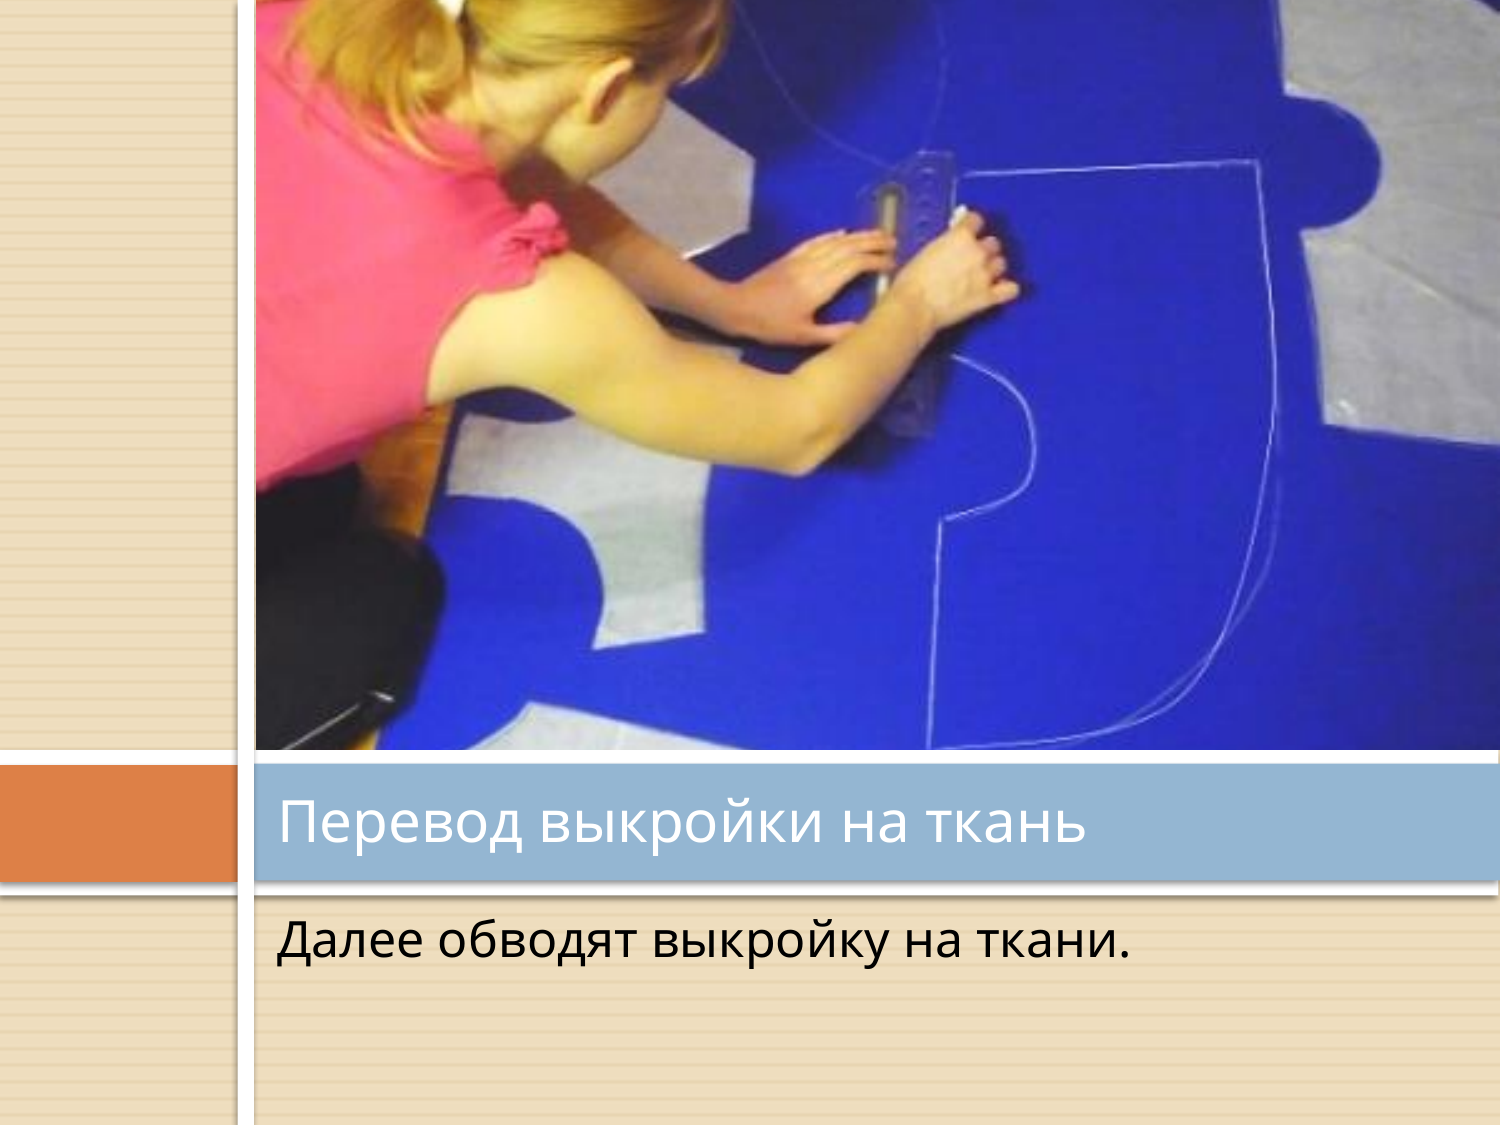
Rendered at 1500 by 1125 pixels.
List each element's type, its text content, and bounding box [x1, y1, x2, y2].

picture [255, 0, 1500, 750]
title Перевод выкройки на ткань [262, 762, 1463, 875]
list Далее обводят выкройку на ткани. [262, 900, 1463, 1013]
